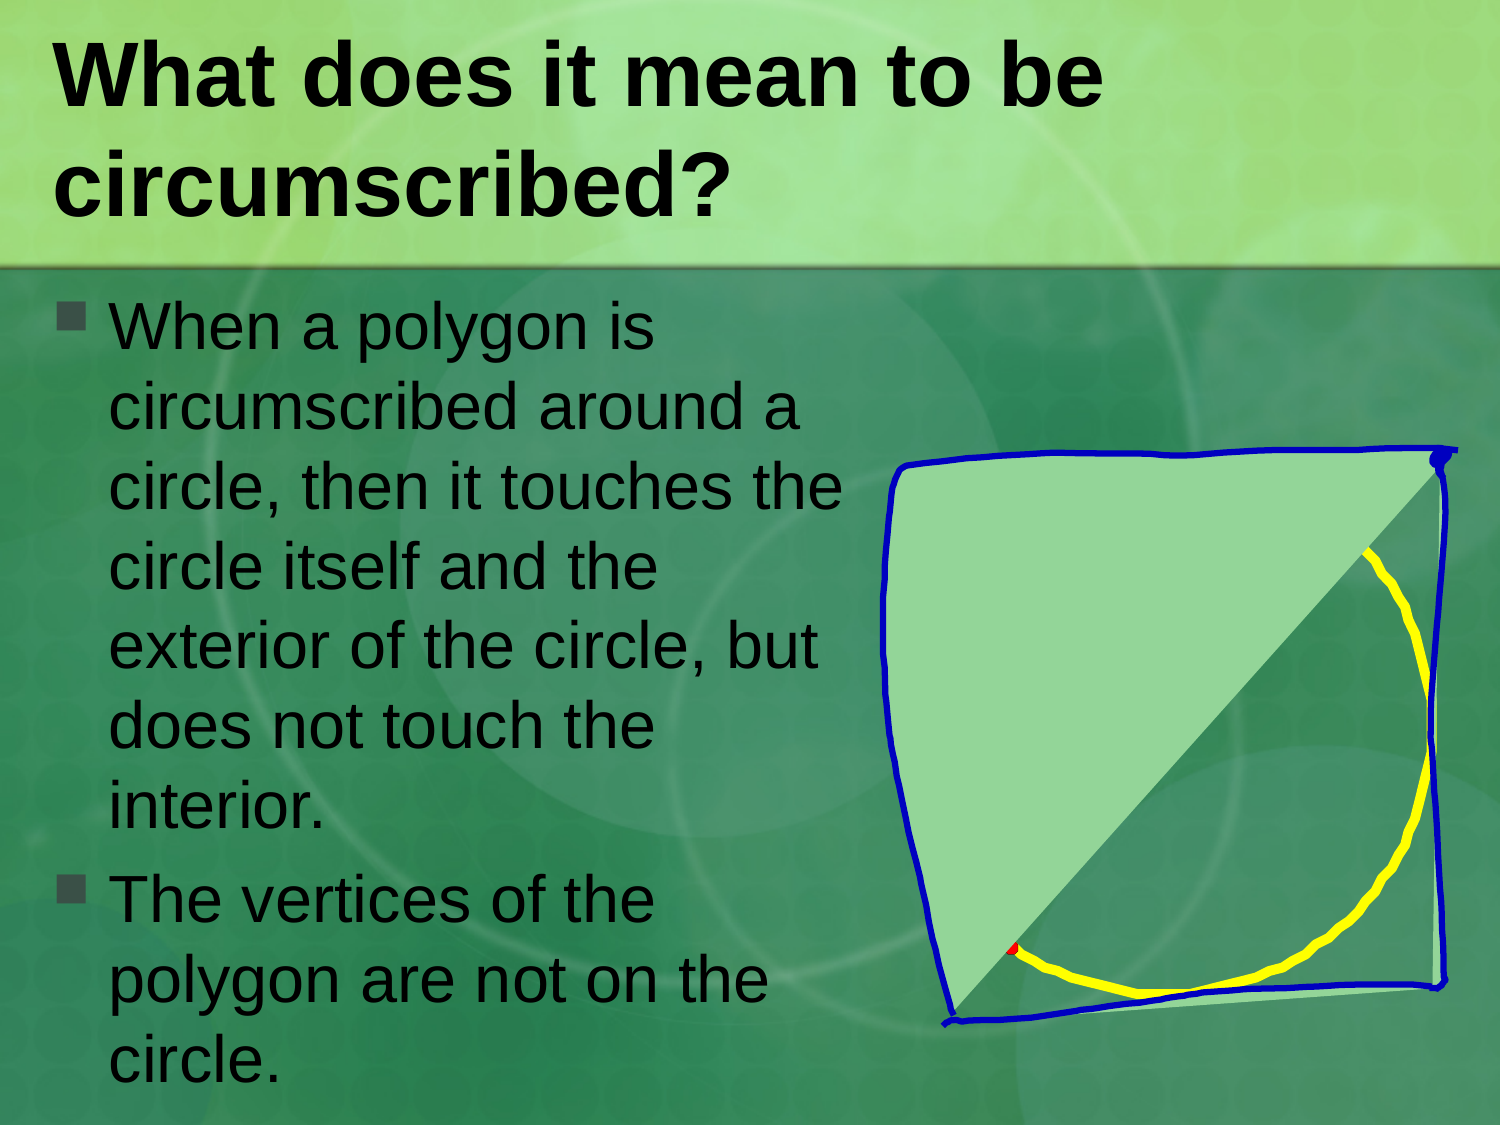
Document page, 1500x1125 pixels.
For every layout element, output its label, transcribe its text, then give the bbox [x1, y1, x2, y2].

title What does it mean to be circumscribed? [37, 24, 1463, 226]
list When a polygon is circumscribed around a circle, then it touches the circle itself and the exterior of the circle, but does not touch the interior. The vertices of the polygon are not on the circle. [37, 274, 901, 1101]
picture [0, 0, 1500, 1125]
